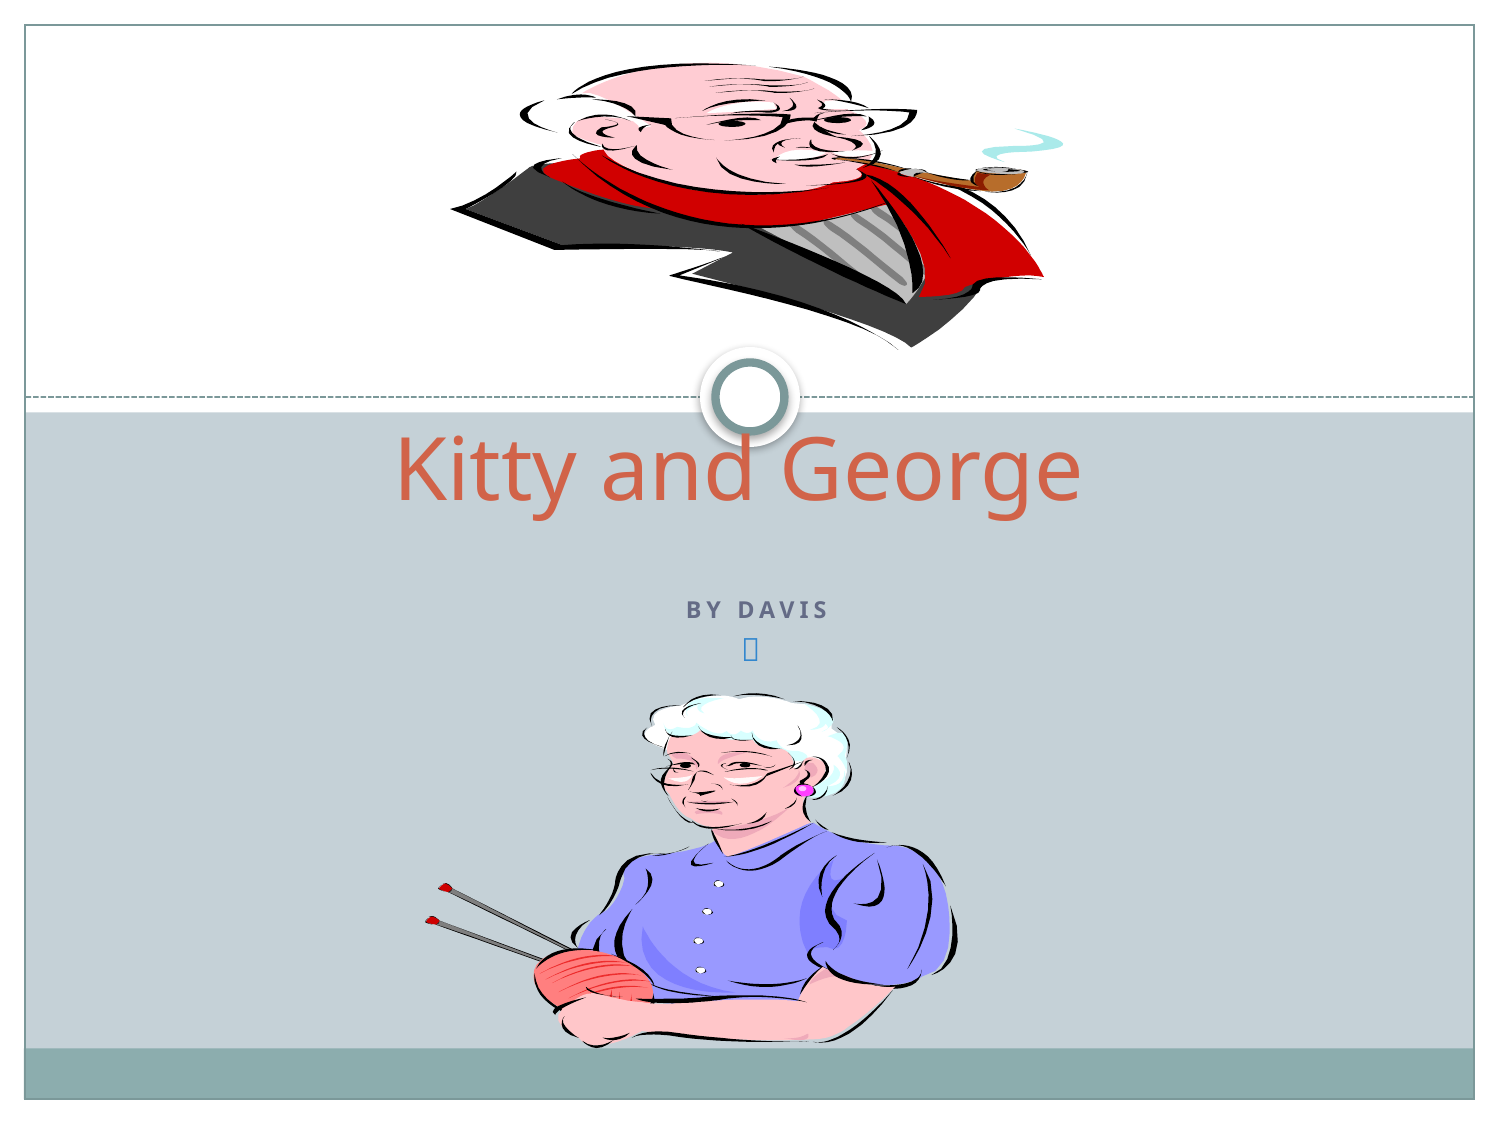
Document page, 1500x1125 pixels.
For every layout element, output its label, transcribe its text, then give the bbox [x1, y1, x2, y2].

subtitle By Davis  [324, 587, 1188, 675]
picture [424, 687, 976, 1059]
picture [449, 37, 1113, 351]
title Kitty and George [112, 337, 1388, 525]
